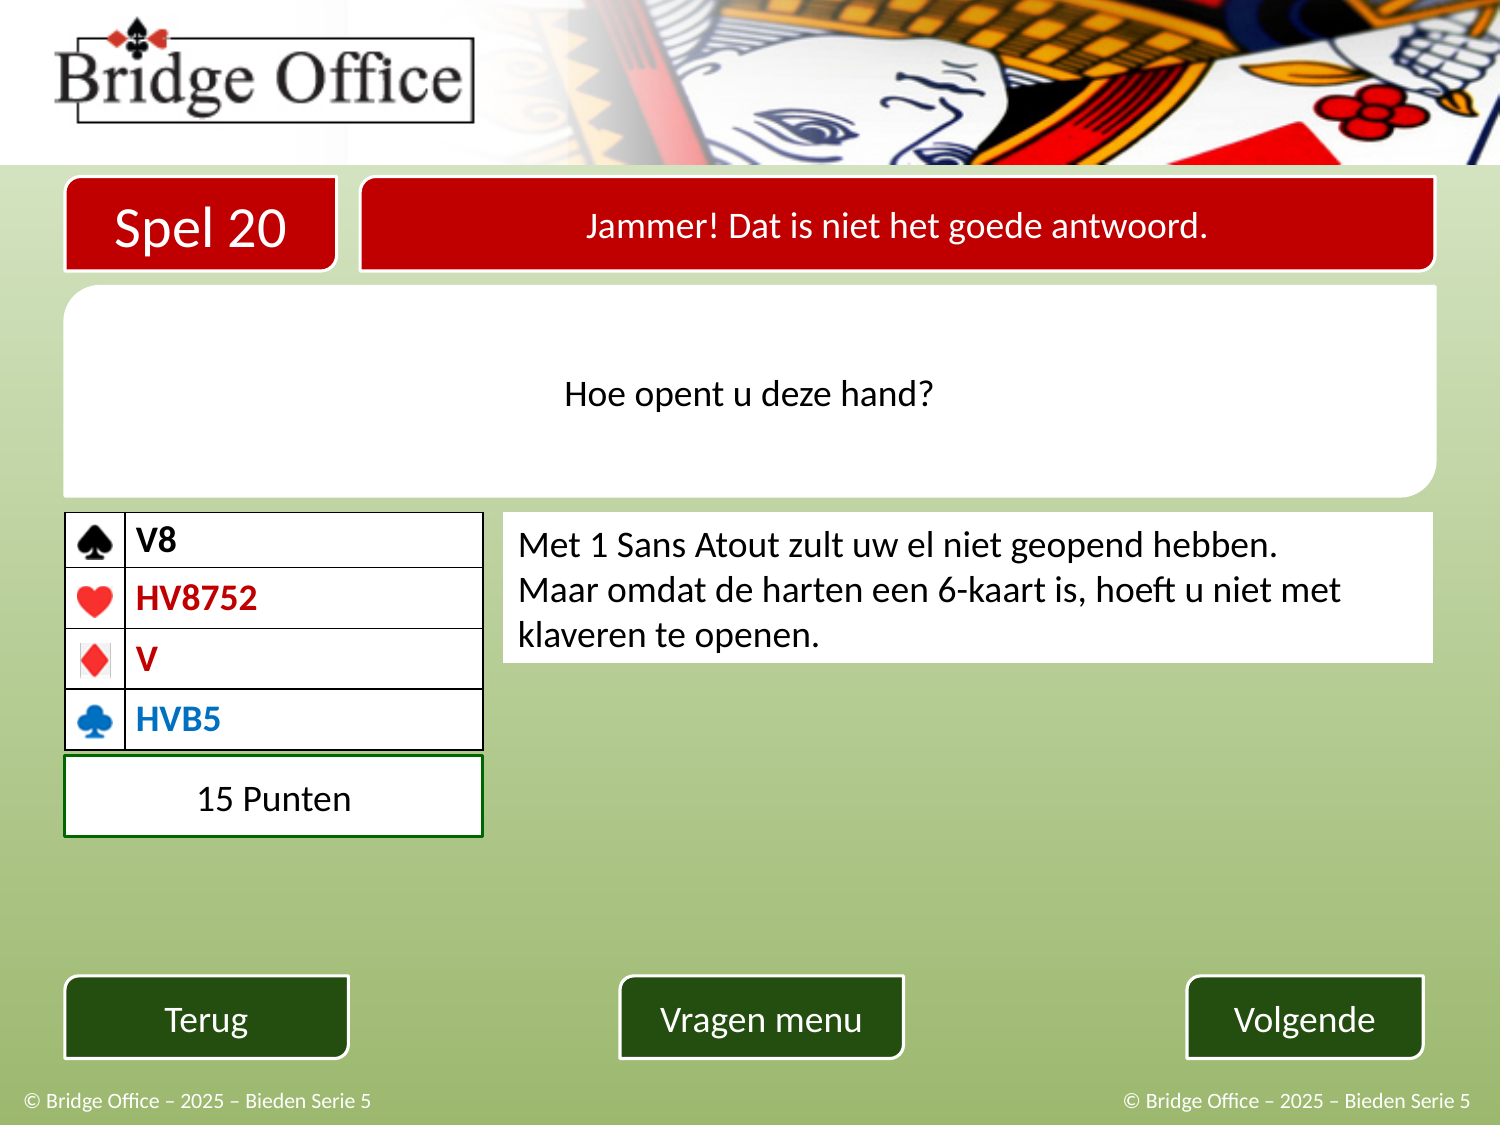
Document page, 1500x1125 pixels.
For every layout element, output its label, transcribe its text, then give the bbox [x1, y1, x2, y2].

picture [77, 703, 113, 740]
picture [77, 524, 113, 561]
text_box Volgende [1185, 974, 1425, 1061]
text_box Met 1 Sans Atout zult uw el niet geopend hebben. Maar omdat de harten een 6-kaart is, hoeft u niet met klaveren te openen. [503, 512, 1433, 663]
text_box Vragen menu [618, 974, 906, 1061]
picture [77, 585, 113, 618]
text_box Jammer! Dat is niet het goede antwoord. [358, 178, 1437, 273]
text_box 15 Punten [63, 754, 484, 838]
text_box Hoe opent u deze hand? [63, 284, 1437, 498]
table_cell HV8752 [126, 568, 482, 628]
table_cell [66, 629, 124, 688]
table_cell [66, 568, 124, 628]
picture [77, 643, 113, 679]
text_box © Bridge Office – 2025 – Bieden Serie 5 [8, 1079, 393, 1121]
text_box © Bridge Office – 2025 – Bieden Serie 5 [1107, 1079, 1500, 1121]
text_box Terug [63, 974, 350, 1061]
picture [0, 0, 1500, 166]
table_cell HVB5 [126, 690, 482, 749]
table_header V8 [126, 513, 482, 567]
table_header [66, 513, 124, 567]
table_cell [66, 690, 124, 749]
text_box Spel 20 [63, 178, 339, 273]
table_cell V [126, 629, 482, 688]
